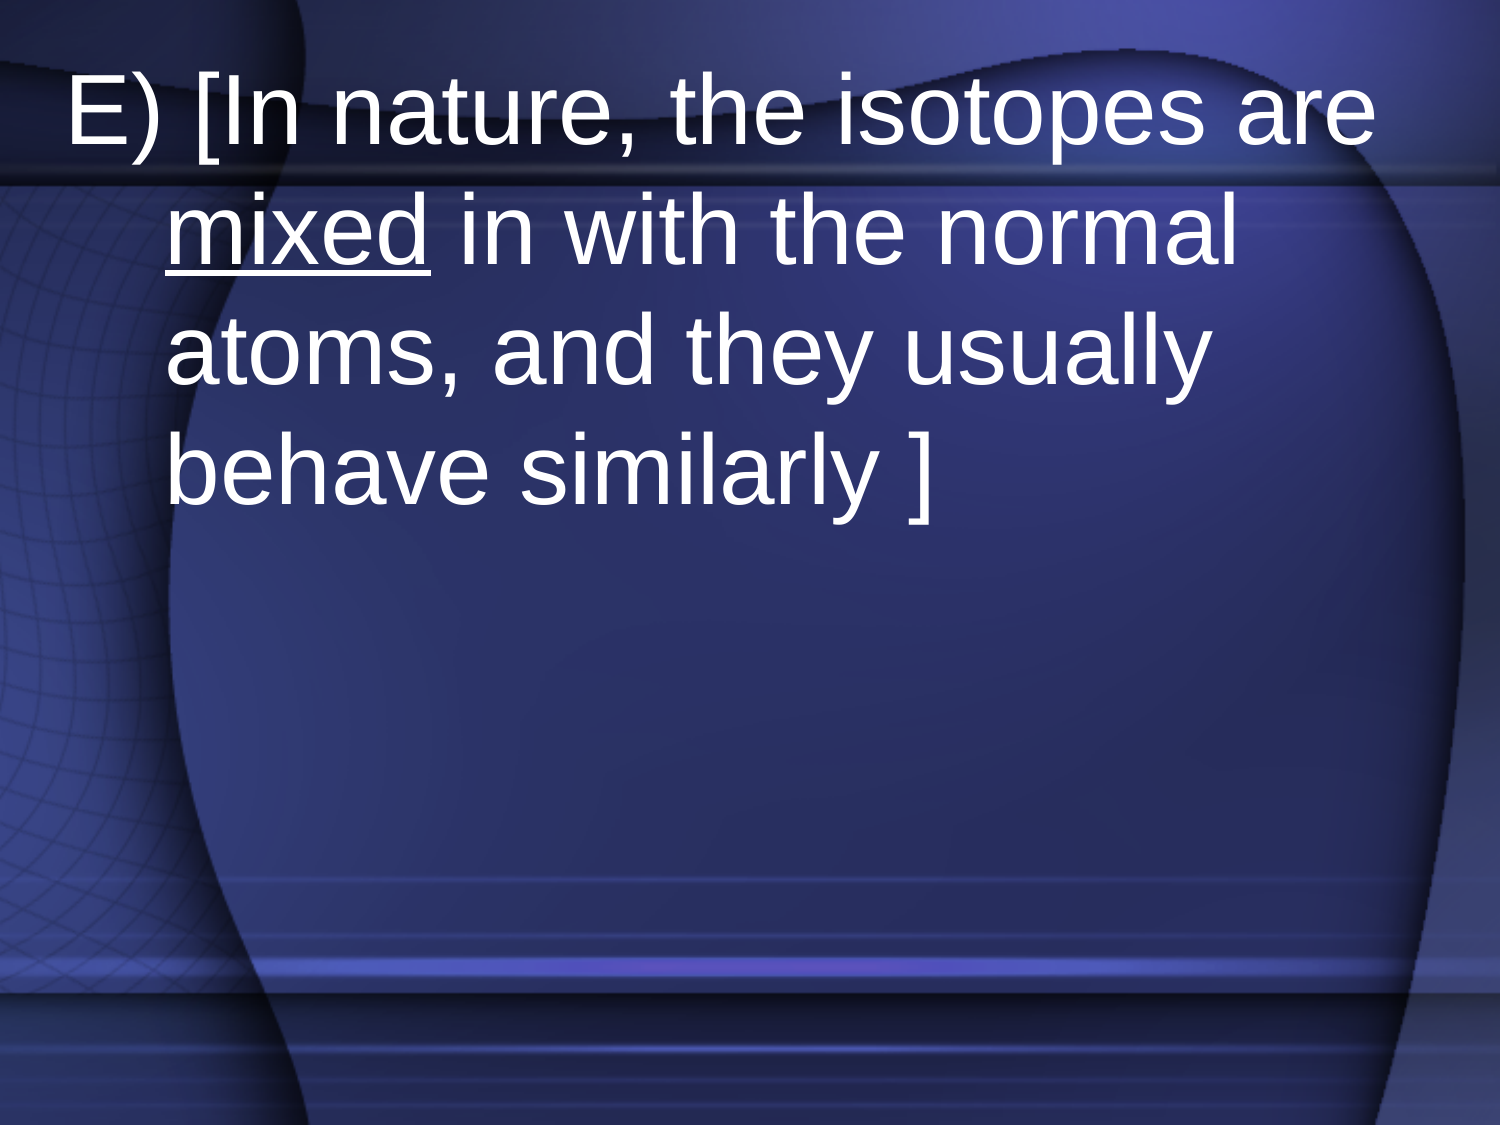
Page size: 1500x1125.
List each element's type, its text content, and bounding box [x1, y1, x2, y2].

text_box E) [In nature, the isotopes are mixed in with the normal atoms, and they usually behave similarly ] [49, 37, 1413, 532]
picture [0, 0, 1500, 1125]
